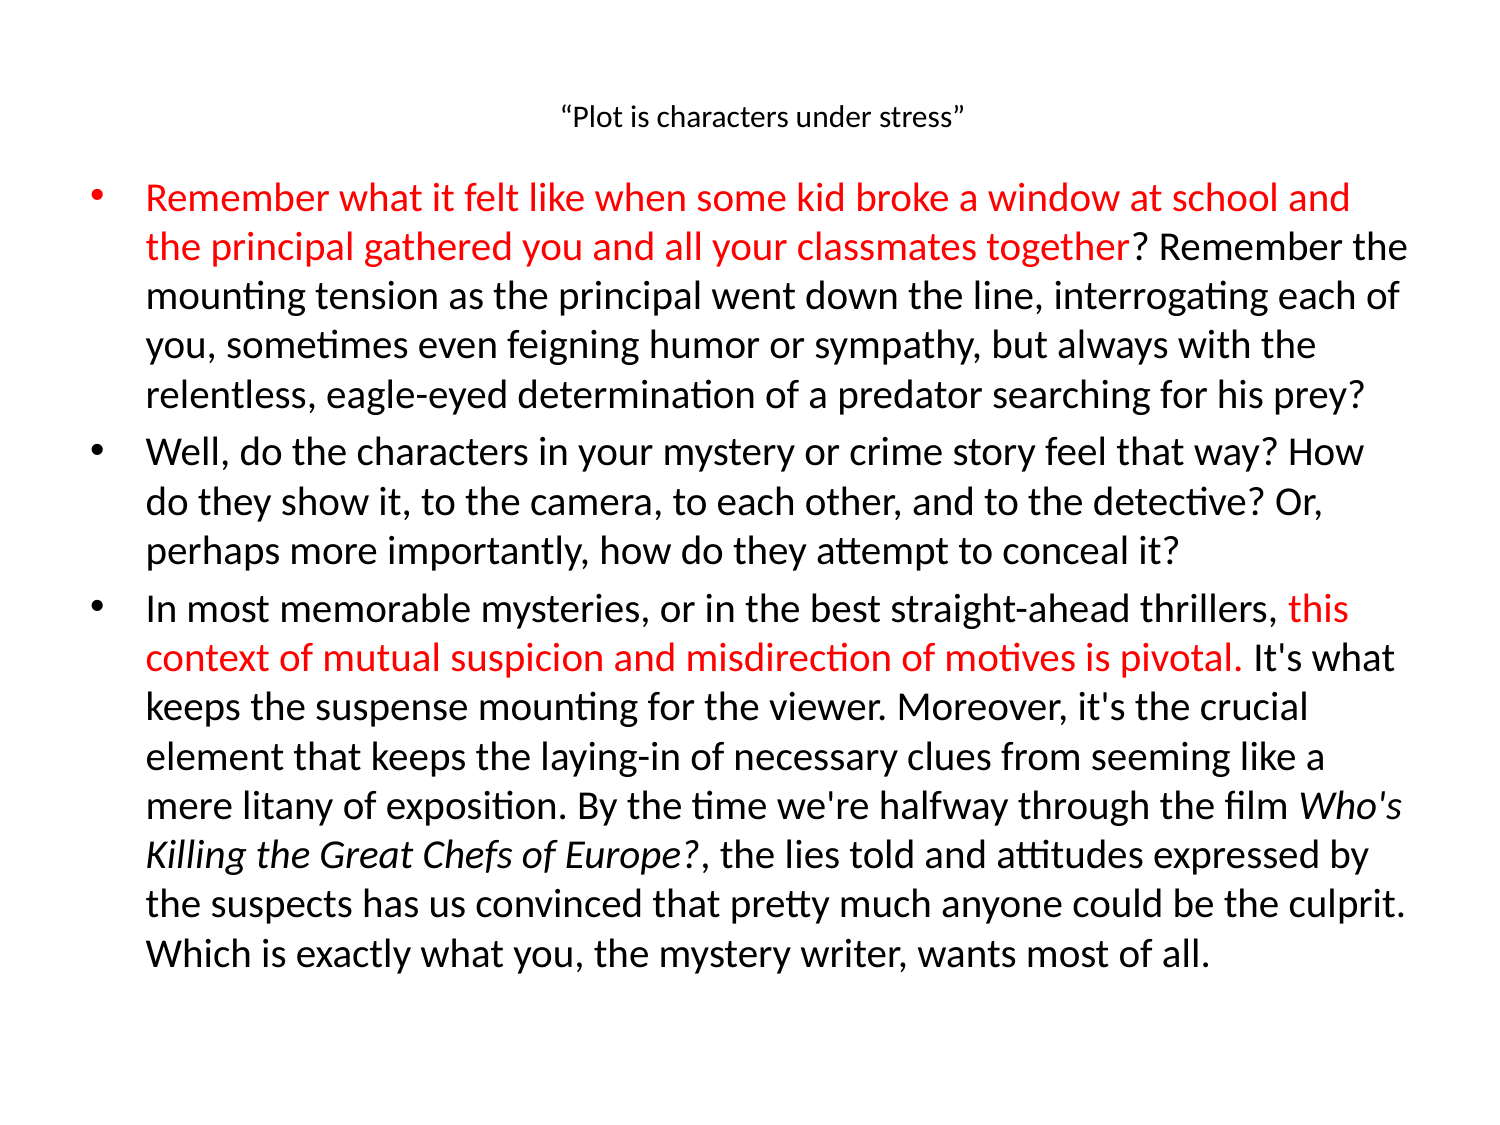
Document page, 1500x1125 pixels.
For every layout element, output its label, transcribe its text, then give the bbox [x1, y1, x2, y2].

list Remember what it felt like when some kid broke a window at school and the principal gathered you and all your classmates together? Remember the mounting tension as the principal went down the line, interrogating each of you, sometimes even feigning humor or sympathy, but always with the relentless, eagle-eyed determination of a predator searching for his prey? Well, do the characters in your mystery or crime story feel that way? How do they show it, to the camera, to each other, and to the detective? Or, perhaps more importantly, how do they attempt to conceal it? In most memorable mysteries, or in the best straight-ahead thrillers, this context of mutual suspicion and misdirection of motives is pivotal. It's what keeps the suspense mounting for the viewer. Moreover, it's the crucial element that keeps the laying-in of necessary clues from seeming like a mere litany of exposition. By the time we're halfway through the film Who's Killing the Great Chefs of Europe?, the lies told and attitudes expressed by the suspects has us convinced that pretty much anyone could be the culprit. Which is exactly what you, the mystery writer, wants most of all. [75, 162, 1425, 1005]
title “Plot is characters under stress” [87, 87, 1438, 188]
